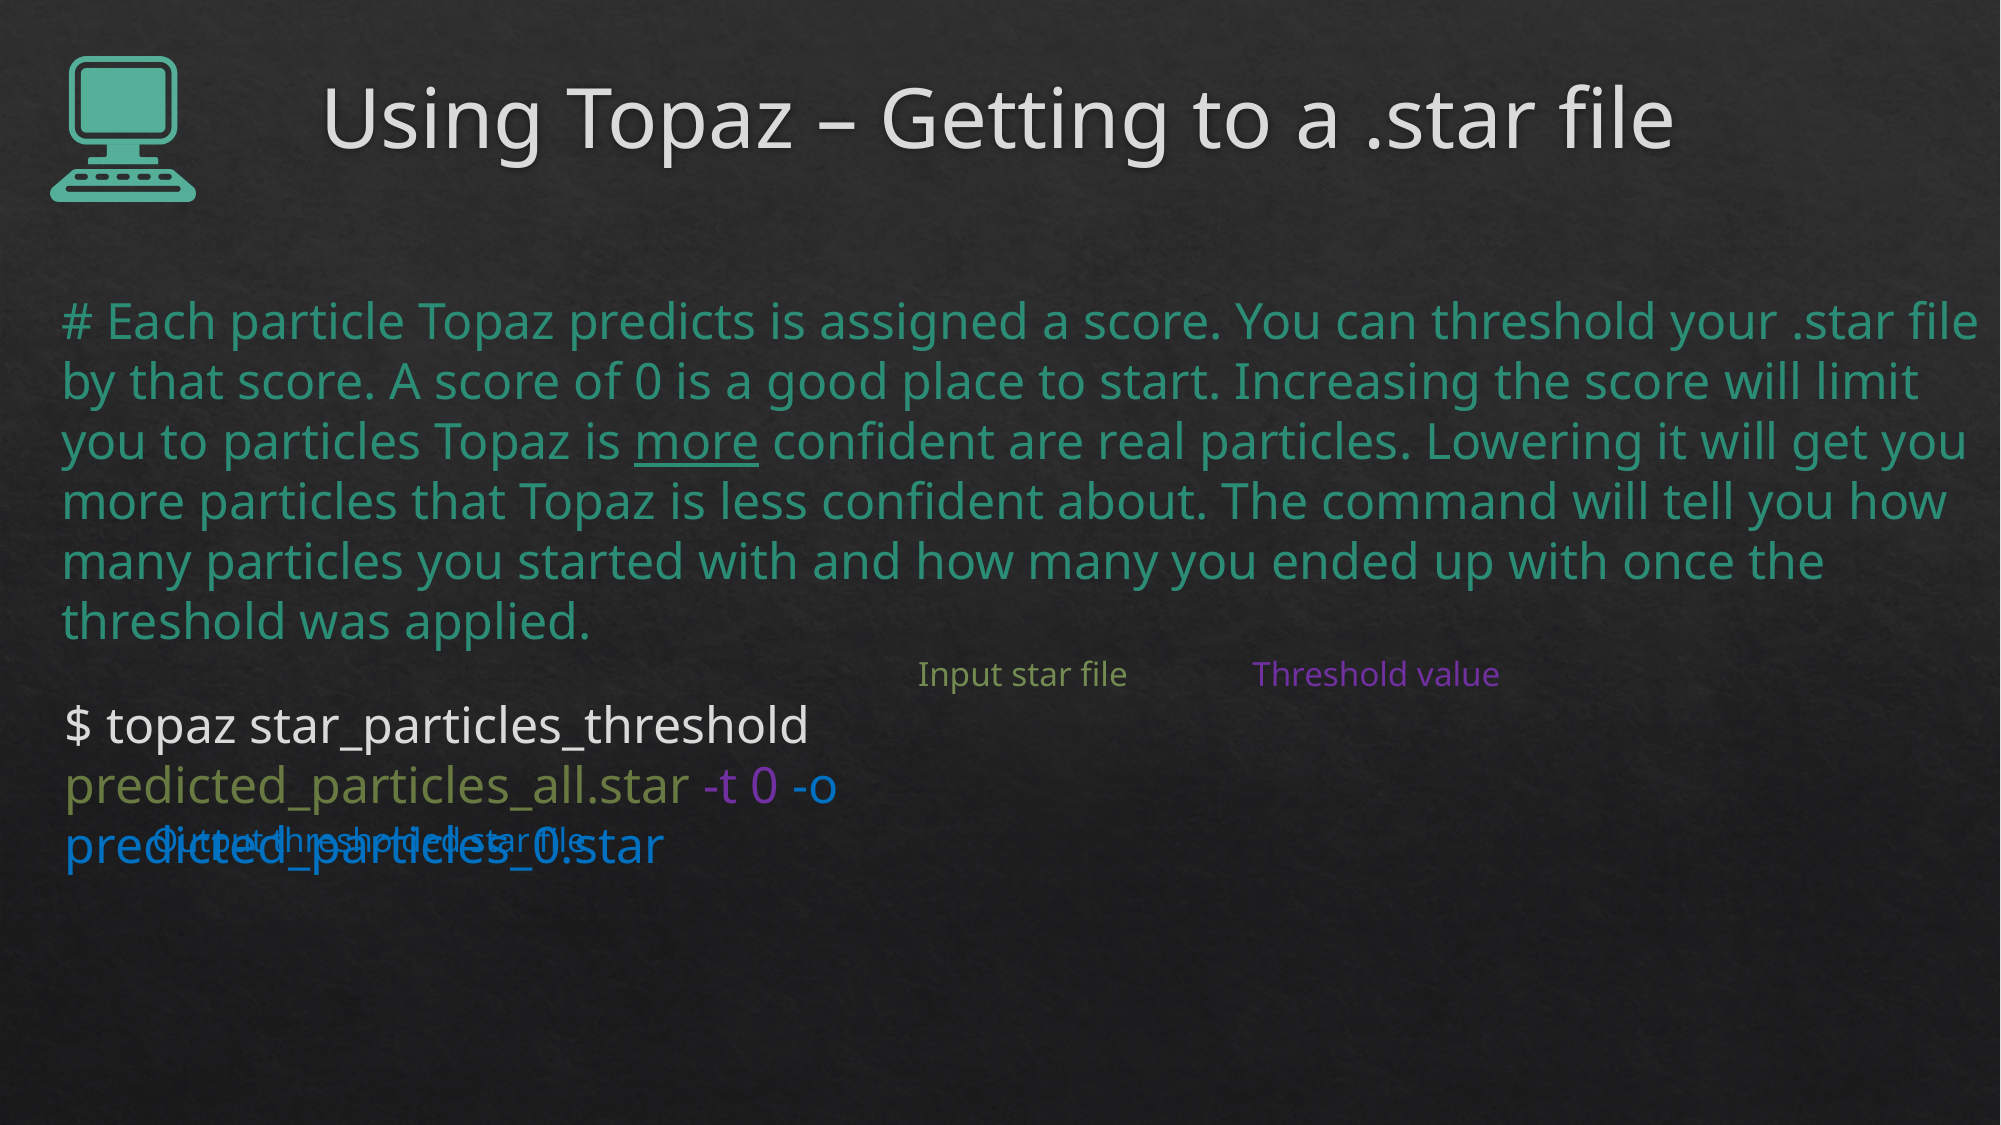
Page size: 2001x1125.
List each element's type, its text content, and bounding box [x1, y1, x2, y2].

text_box Input star file [903, 645, 1133, 701]
text_box # Each particle Topaz predicts is assigned a score. You can threshold your .star file by that score. A score of 0 is a good place to start. Increasing the score will limit you to particles Topaz is more confident are real particles. Lowering it will get you more particles that Topaz is less confident about. The command will tell you how many particles you started with and how many you ended up with once the threshold was applied. [46, 282, 2000, 777]
text_box Output thresholded star file [100, 811, 639, 866]
text_box $ topaz star_particles_threshold predicted_particles_all.star -t 0 -o predicted_particles_0.star [49, 685, 1420, 881]
title Using Topaz – Getting to a .star file [149, 35, 1849, 195]
picture [49, 56, 196, 202]
text_box Threshold value [1133, 645, 1620, 701]
